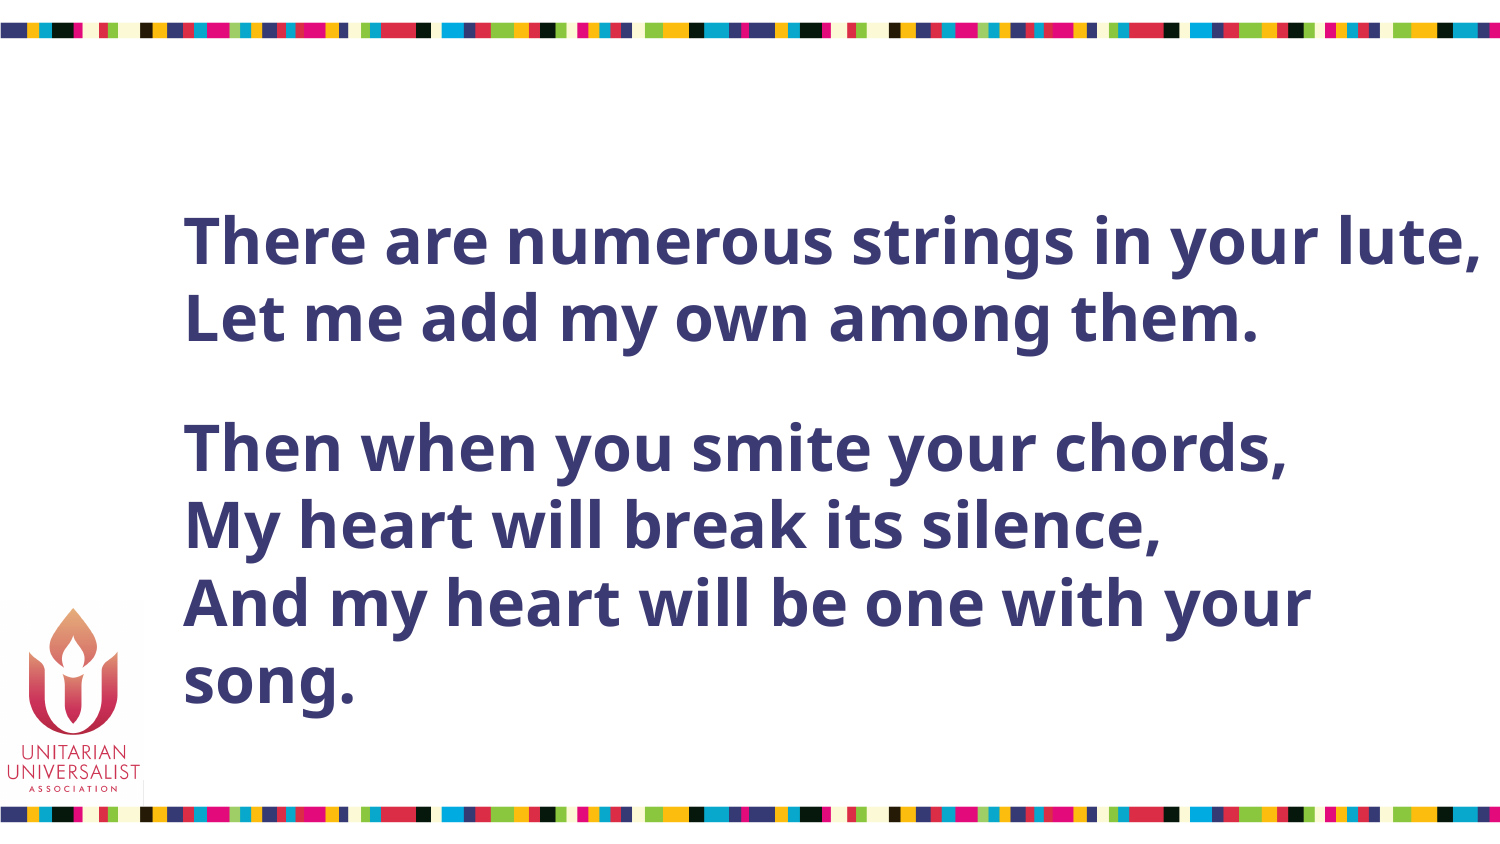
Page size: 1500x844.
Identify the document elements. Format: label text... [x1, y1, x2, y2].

picture [0, 22, 1500, 40]
text_box There are numerous strings in your lute, Let me add my own among them. Then when you smite your chords, My heart will break its silence, And my heart will be one with your song. [168, 184, 1500, 732]
picture [0, 600, 1500, 824]
